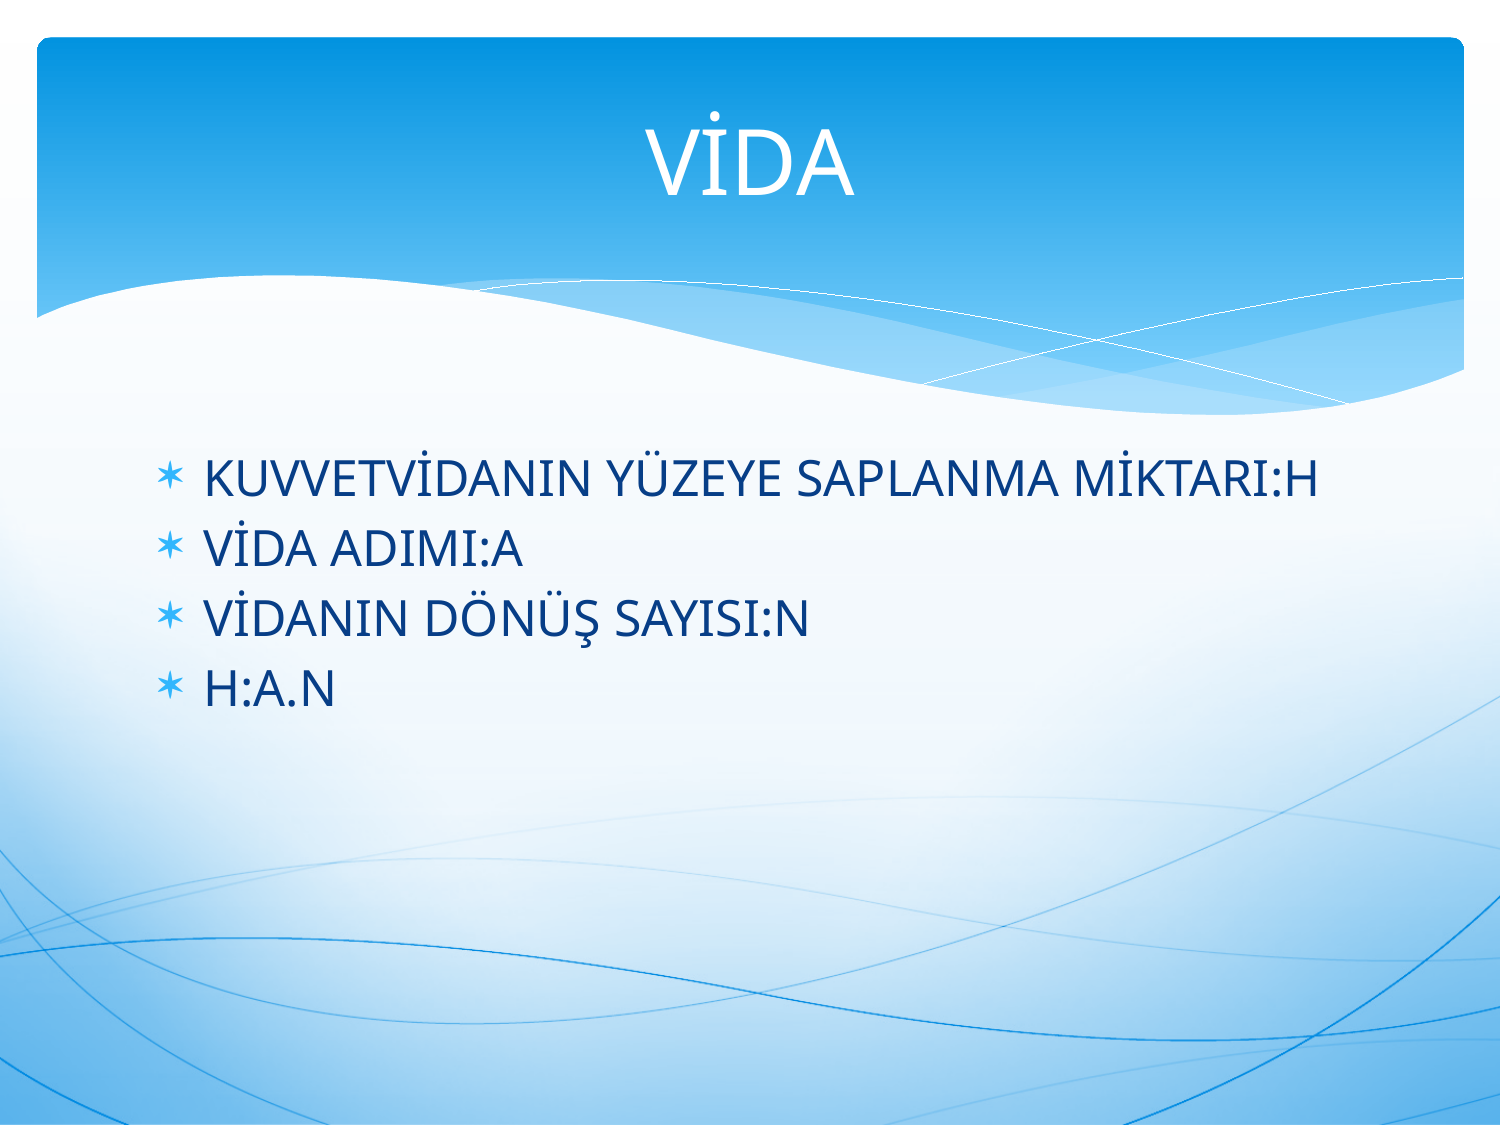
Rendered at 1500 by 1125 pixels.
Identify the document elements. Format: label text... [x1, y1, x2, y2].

title VİDA [75, 55, 1425, 261]
list KUVVETVİDANIN YÜZEYE SAPLANMA MİKTARI:H VİDA ADIMI:A VİDANIN DÖNÜŞ SAYISI:N H:A.N [143, 438, 1359, 1005]
